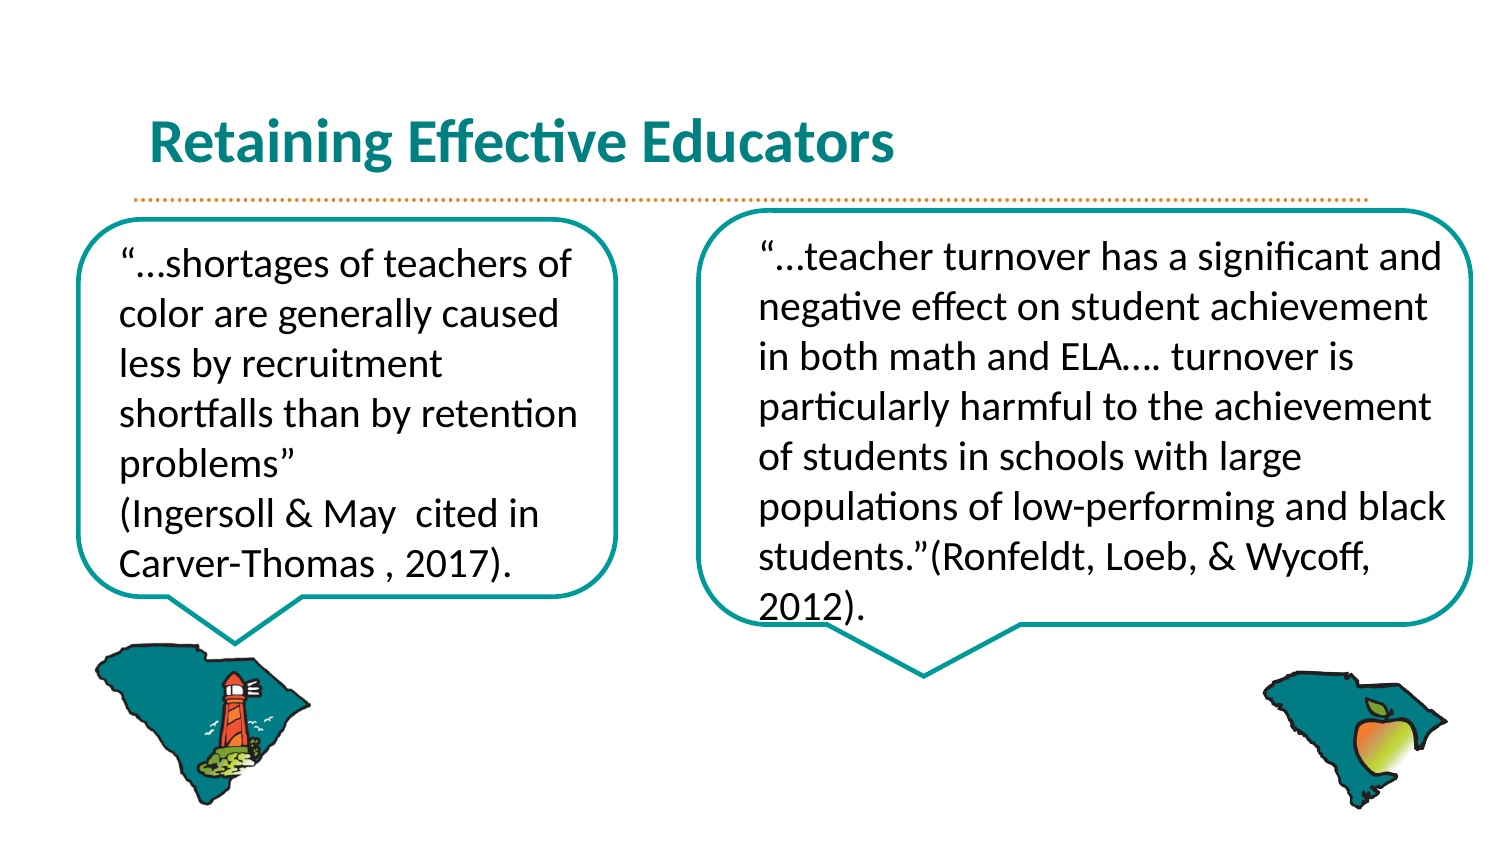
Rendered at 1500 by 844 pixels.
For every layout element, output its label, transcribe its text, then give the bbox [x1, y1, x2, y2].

picture [82, 602, 323, 843]
title Retaining Effective Educators [134, 24, 1366, 182]
picture [1251, 641, 1459, 836]
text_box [698, 210, 1471, 641]
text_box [78, 219, 616, 597]
picture [181, 602, 289, 640]
